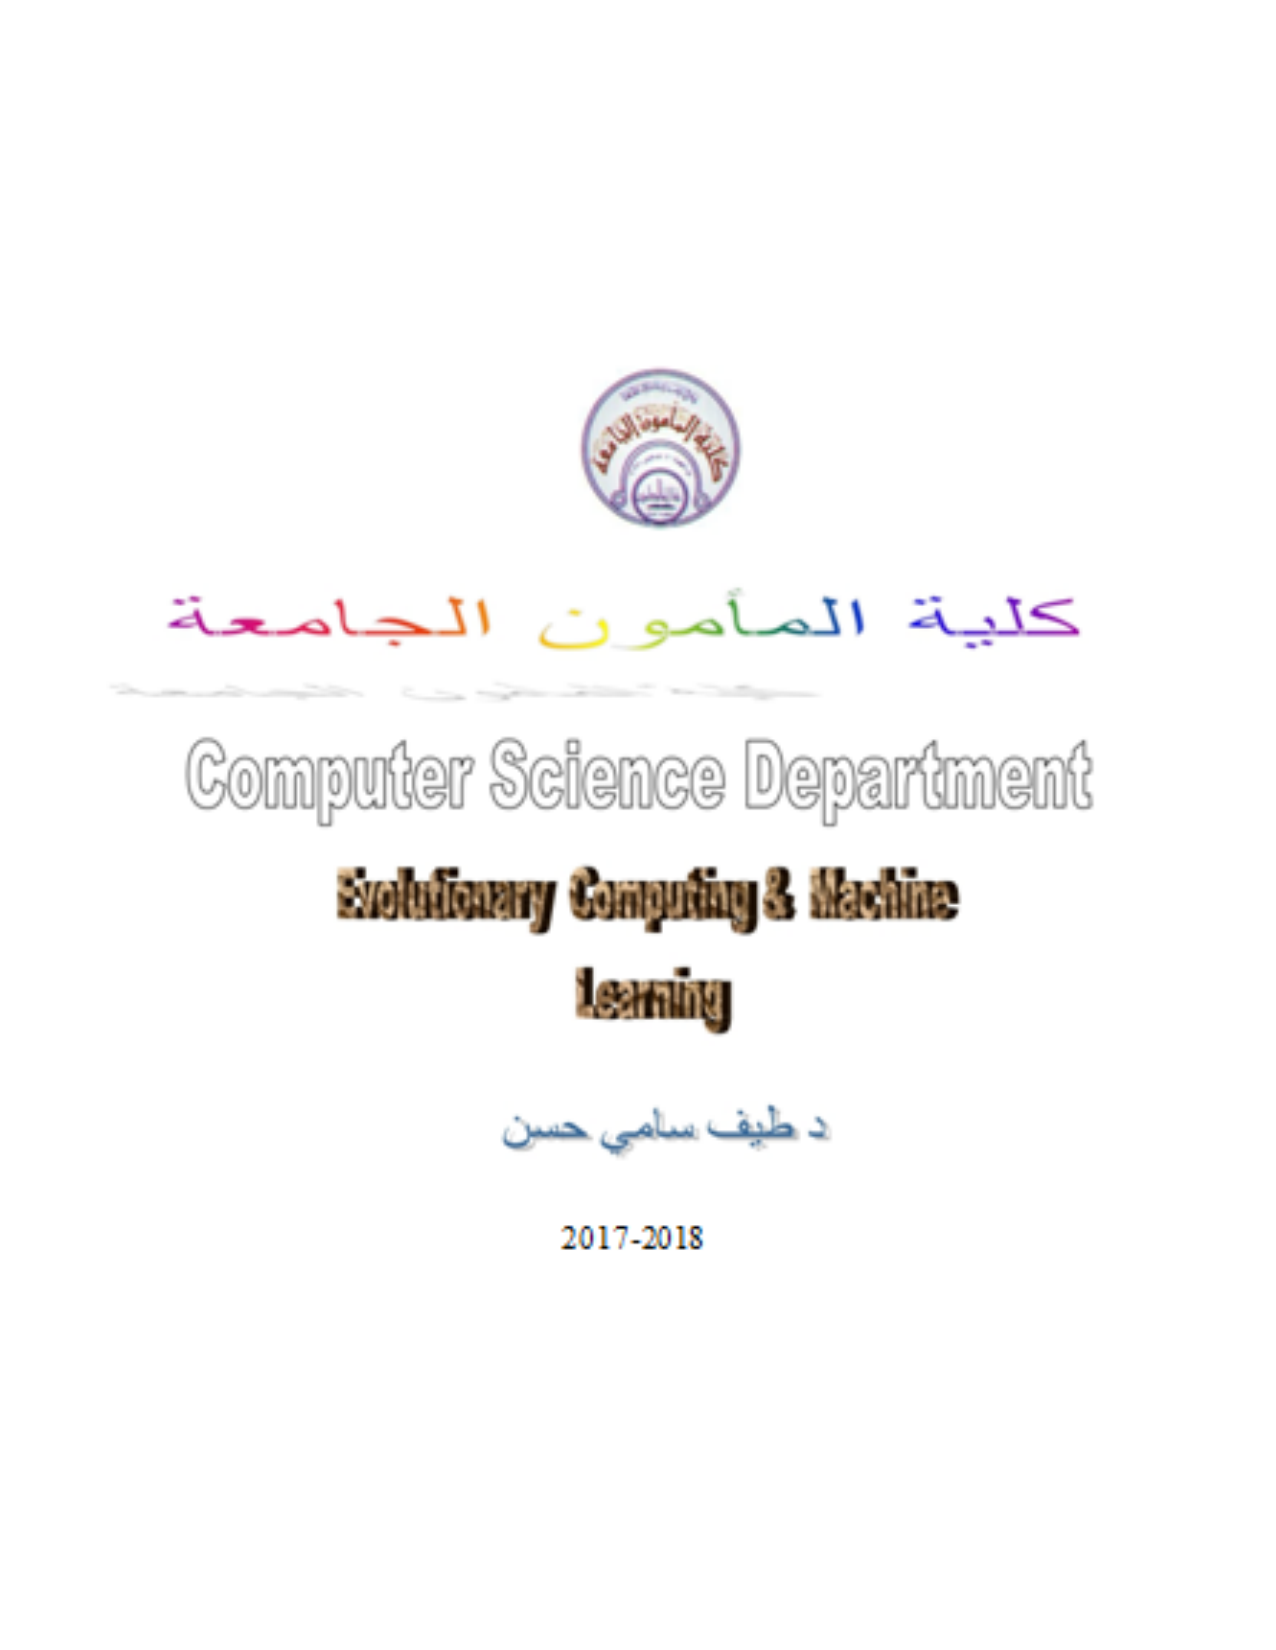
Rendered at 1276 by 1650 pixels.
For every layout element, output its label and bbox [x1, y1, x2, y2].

picture [41, 54, 1215, 1572]
